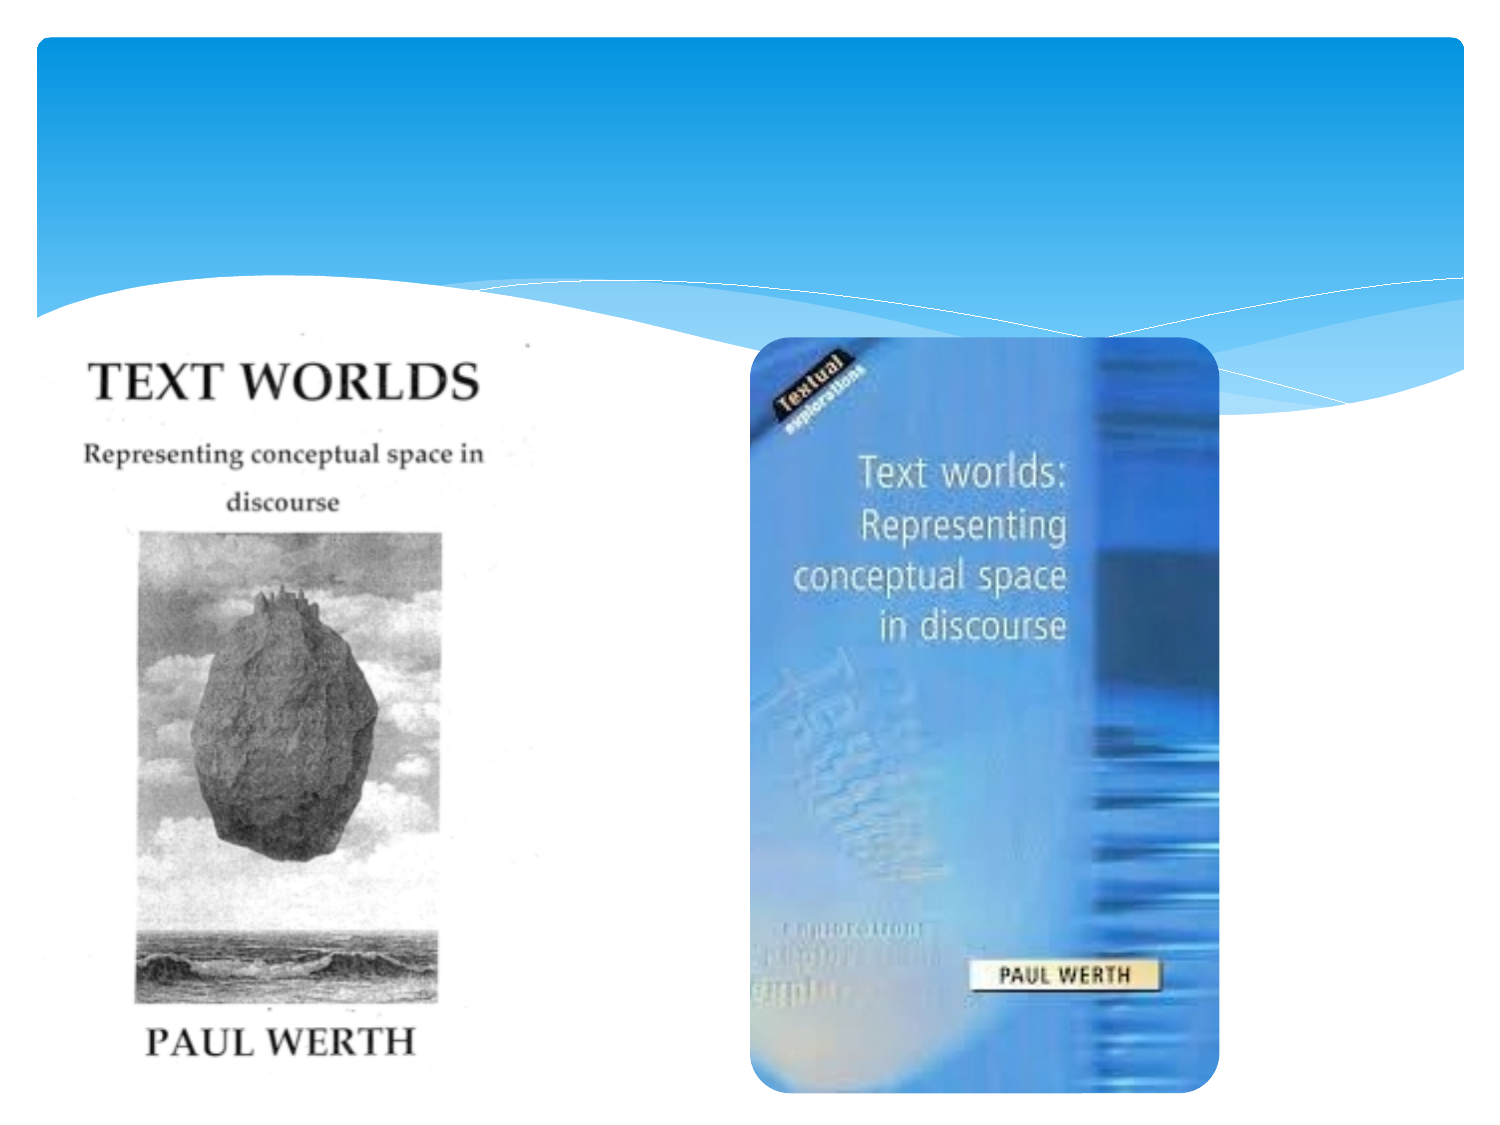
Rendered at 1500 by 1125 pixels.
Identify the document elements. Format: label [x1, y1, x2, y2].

picture [749, 337, 1220, 1094]
picture [34, 325, 546, 1095]
